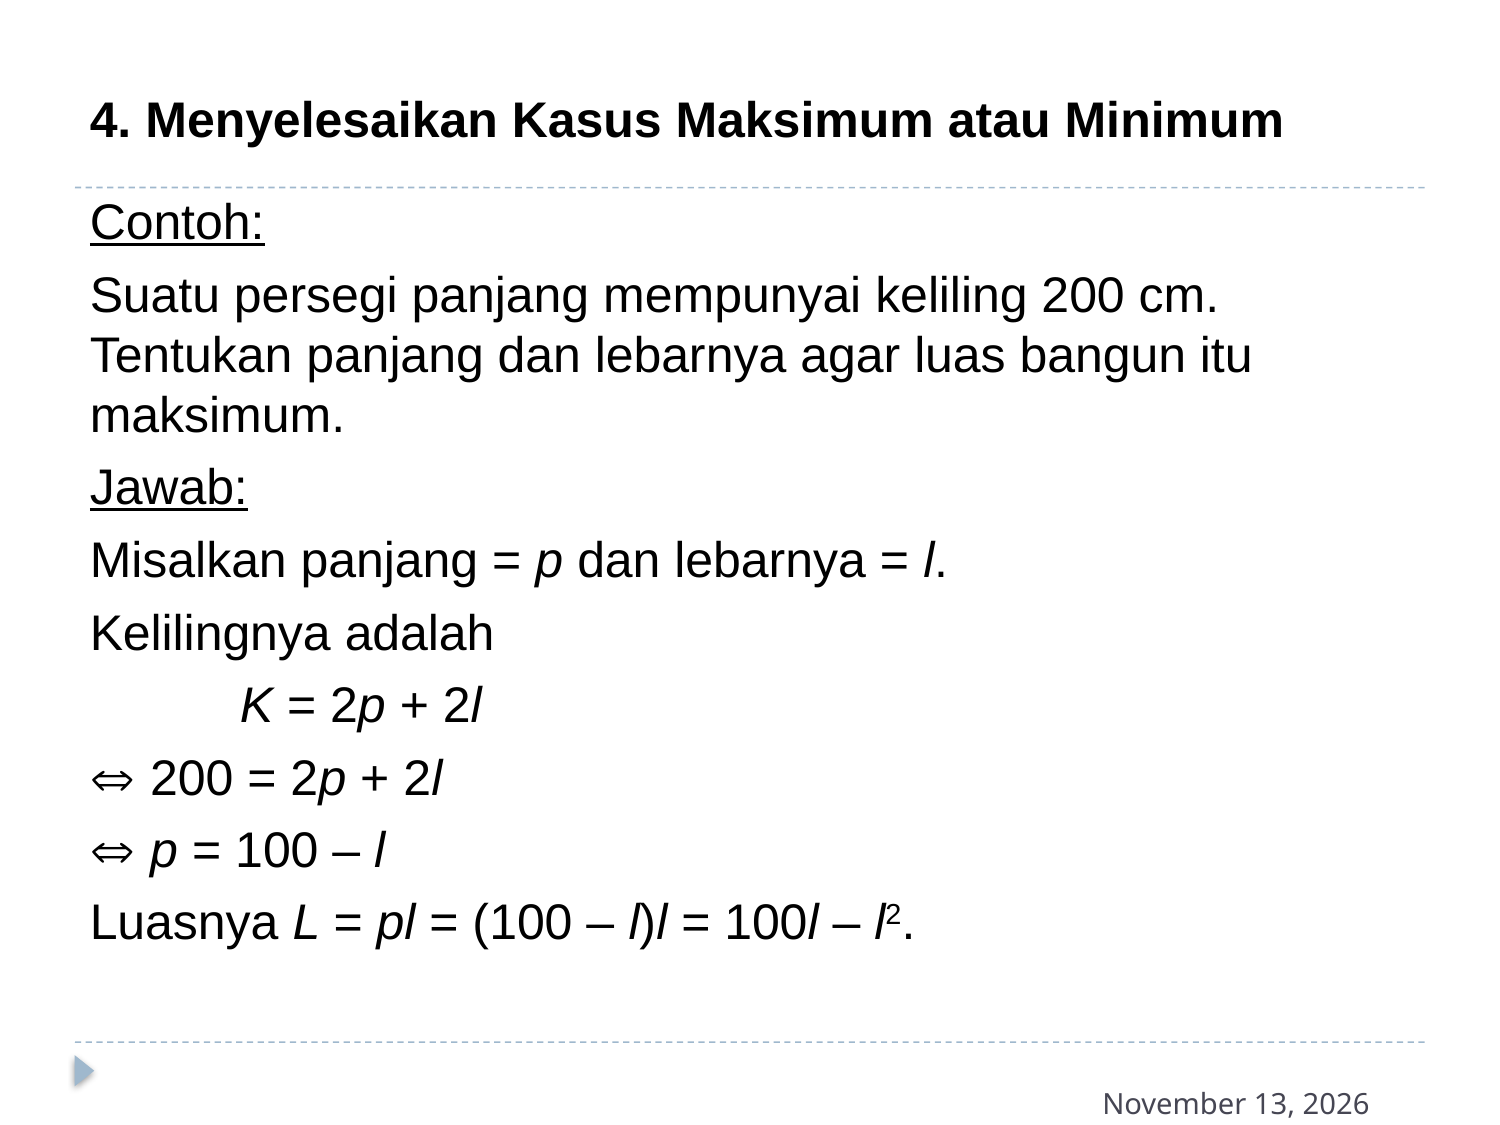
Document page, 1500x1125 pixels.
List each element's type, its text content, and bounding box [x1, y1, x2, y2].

list 4. Menyelesaikan Kasus Maksimum atau Minimum Contoh: Suatu persegi panjang mempunyai keliling 200 cm. Tentukan panjang dan lebarnya agar luas bangun itu maksimum. Jawab: Misalkan panjang = p dan lebarnya = l. Kelilingnya adalah K = 2p + 2l  200 = 2p + 2l  p = 100 – l Luasnya L = pl = (100 – l)l = 100l – l2. [75, 50, 1425, 963]
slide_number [1087, 1077, 1500, 1125]
